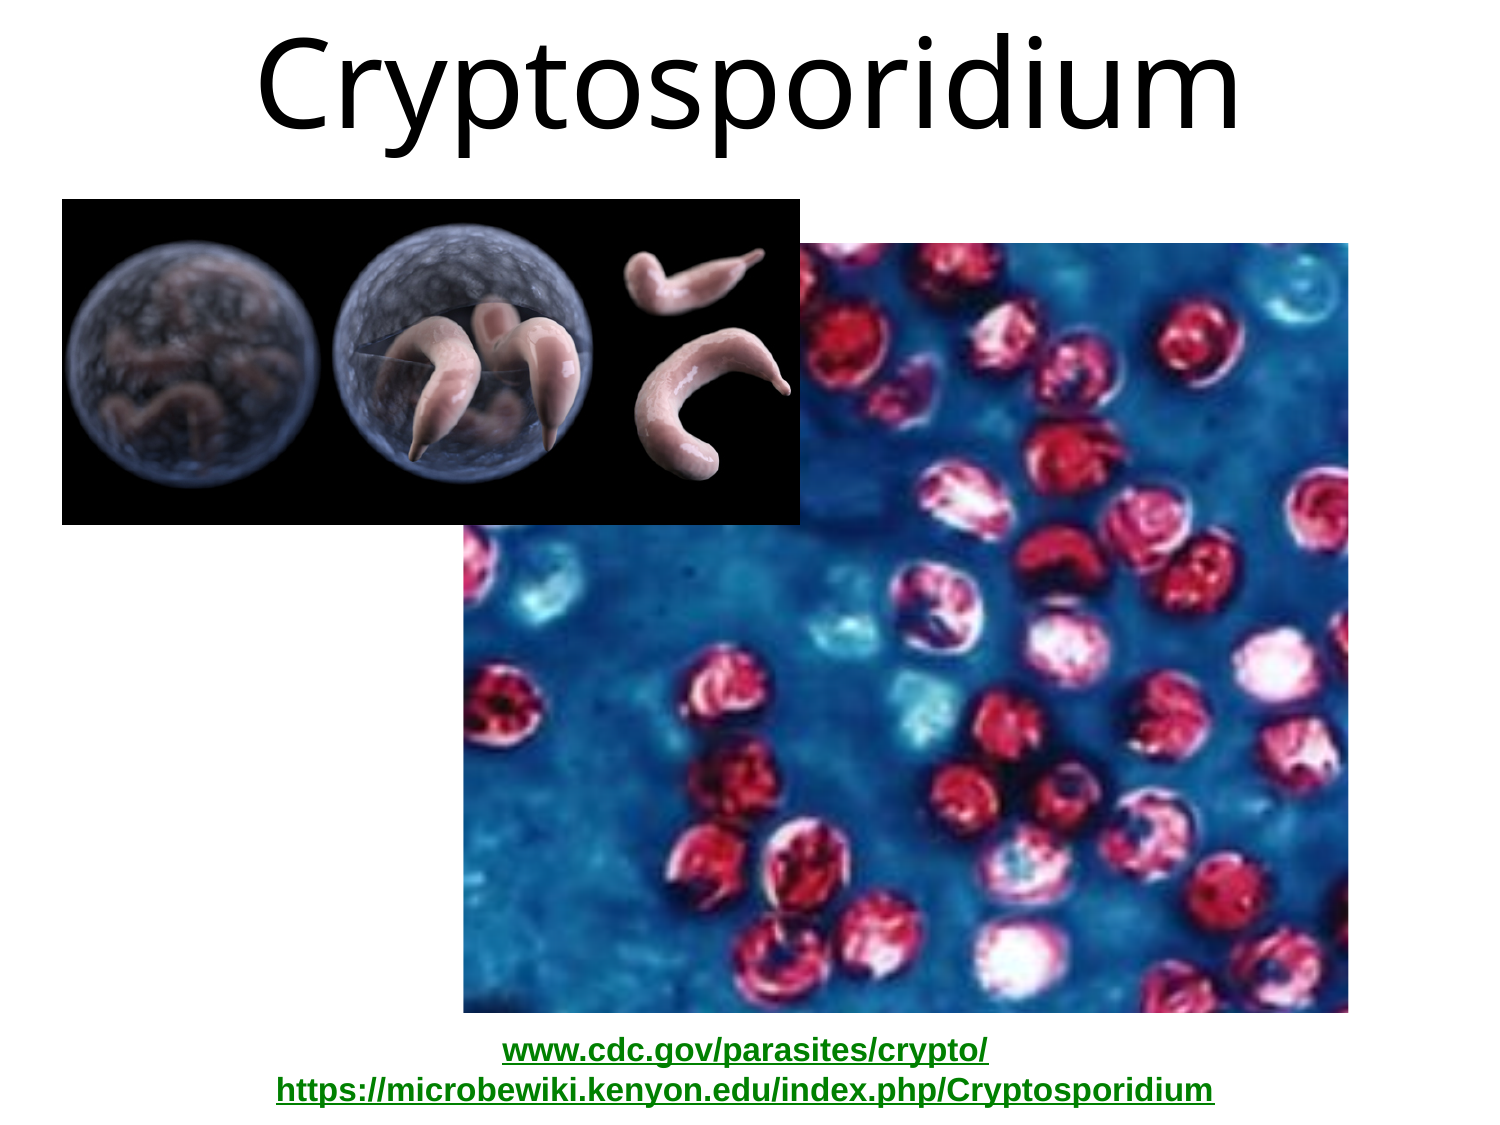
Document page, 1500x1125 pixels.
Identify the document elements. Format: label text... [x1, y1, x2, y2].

footer www.cdc.gov/parasites/crypto/ https://microbewiki.kenyon.edu/index.php/Cryptosporidium [0, 1038, 1500, 1125]
title Cryptosporidium [0, 7, 1500, 150]
picture [62, 184, 1348, 1071]
